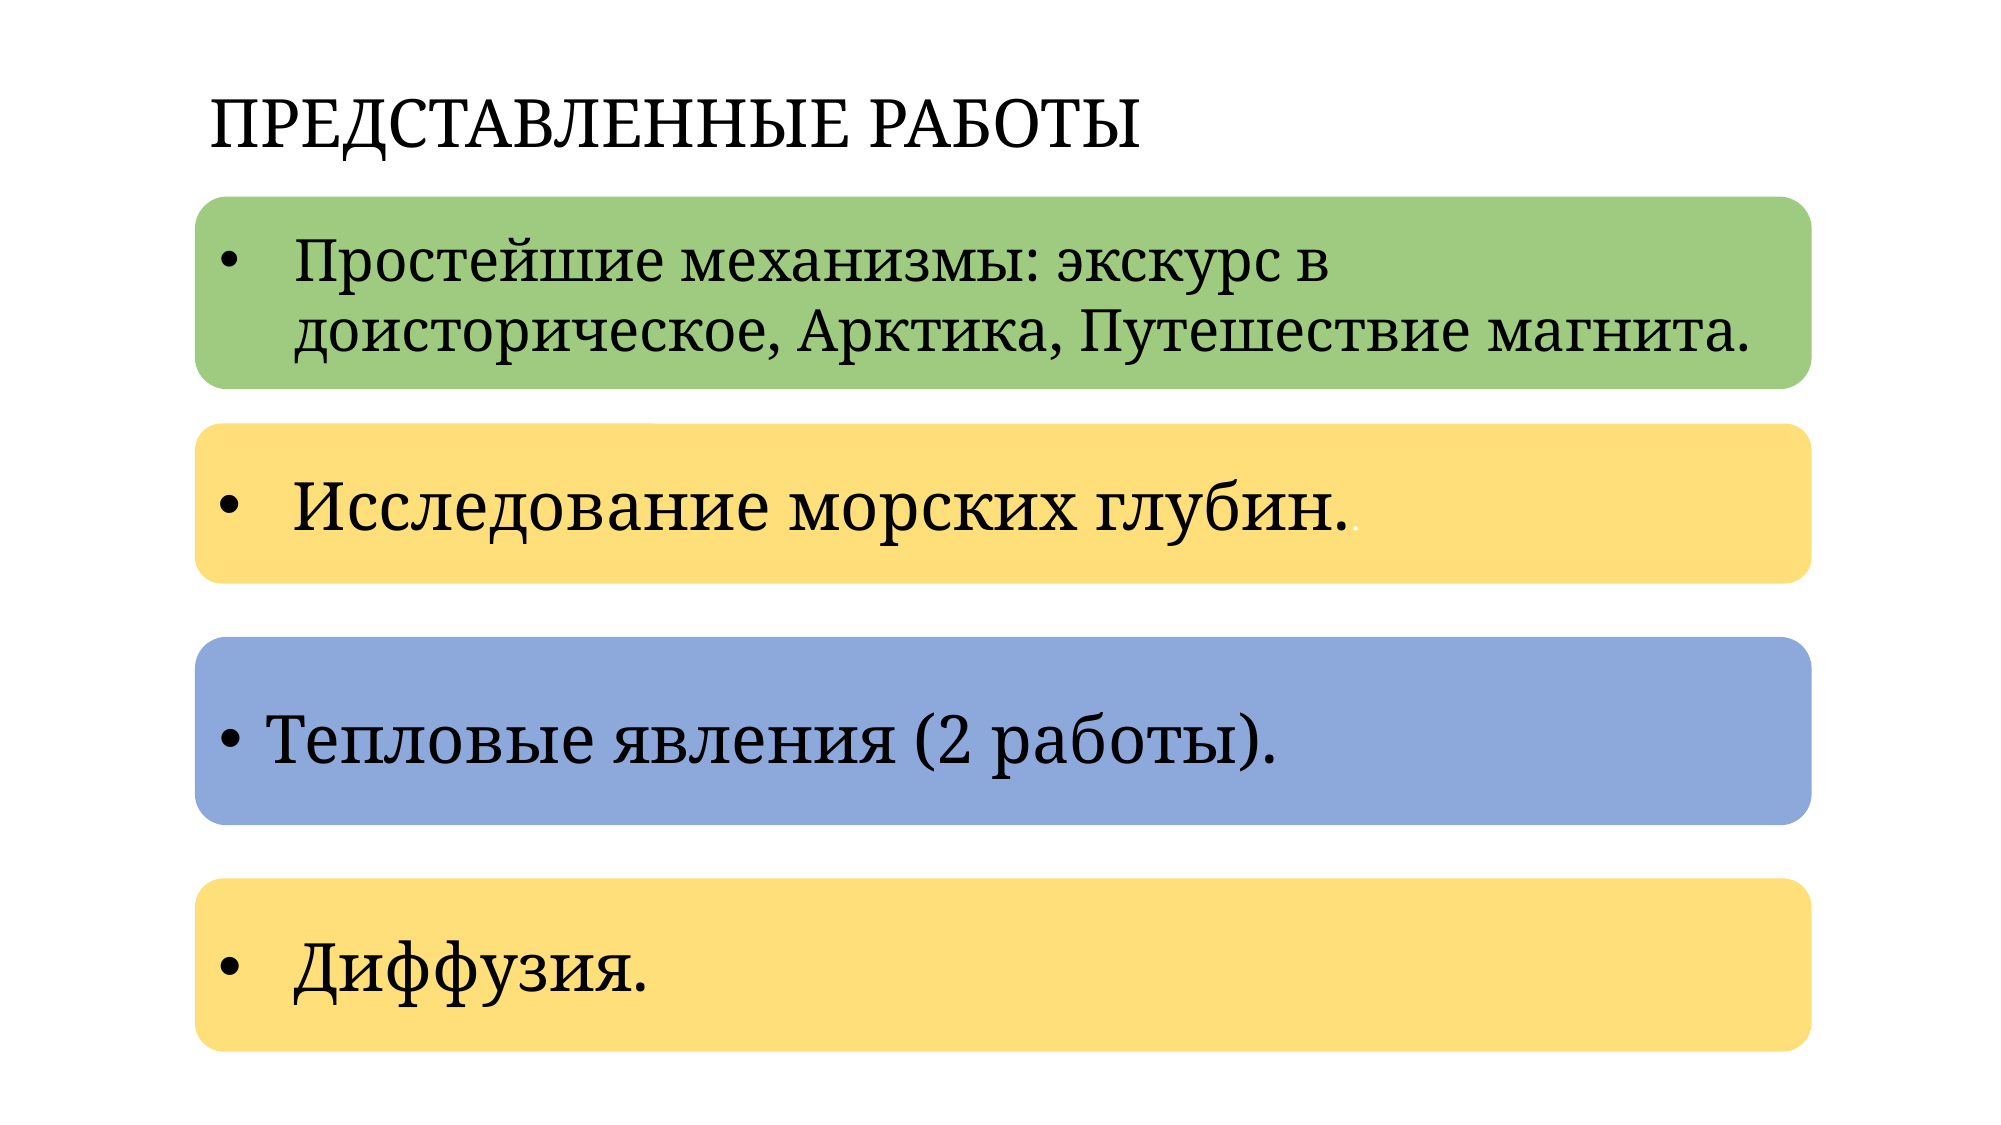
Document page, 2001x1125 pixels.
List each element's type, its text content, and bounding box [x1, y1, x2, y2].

text_box Диффузия. [193, 877, 1813, 1053]
text_box ПРЕДСТАВЛЕННЫЕ РАБОТЫ [194, 73, 1739, 168]
text_box Простейшие механизмы: экскурс в доисторическое, Арктика, Путешествие магнита. [193, 195, 1813, 391]
text_box Исследование морских глубин.. [193, 422, 1813, 585]
text_box Тепловые явления (2 работы). [193, 635, 1813, 827]
